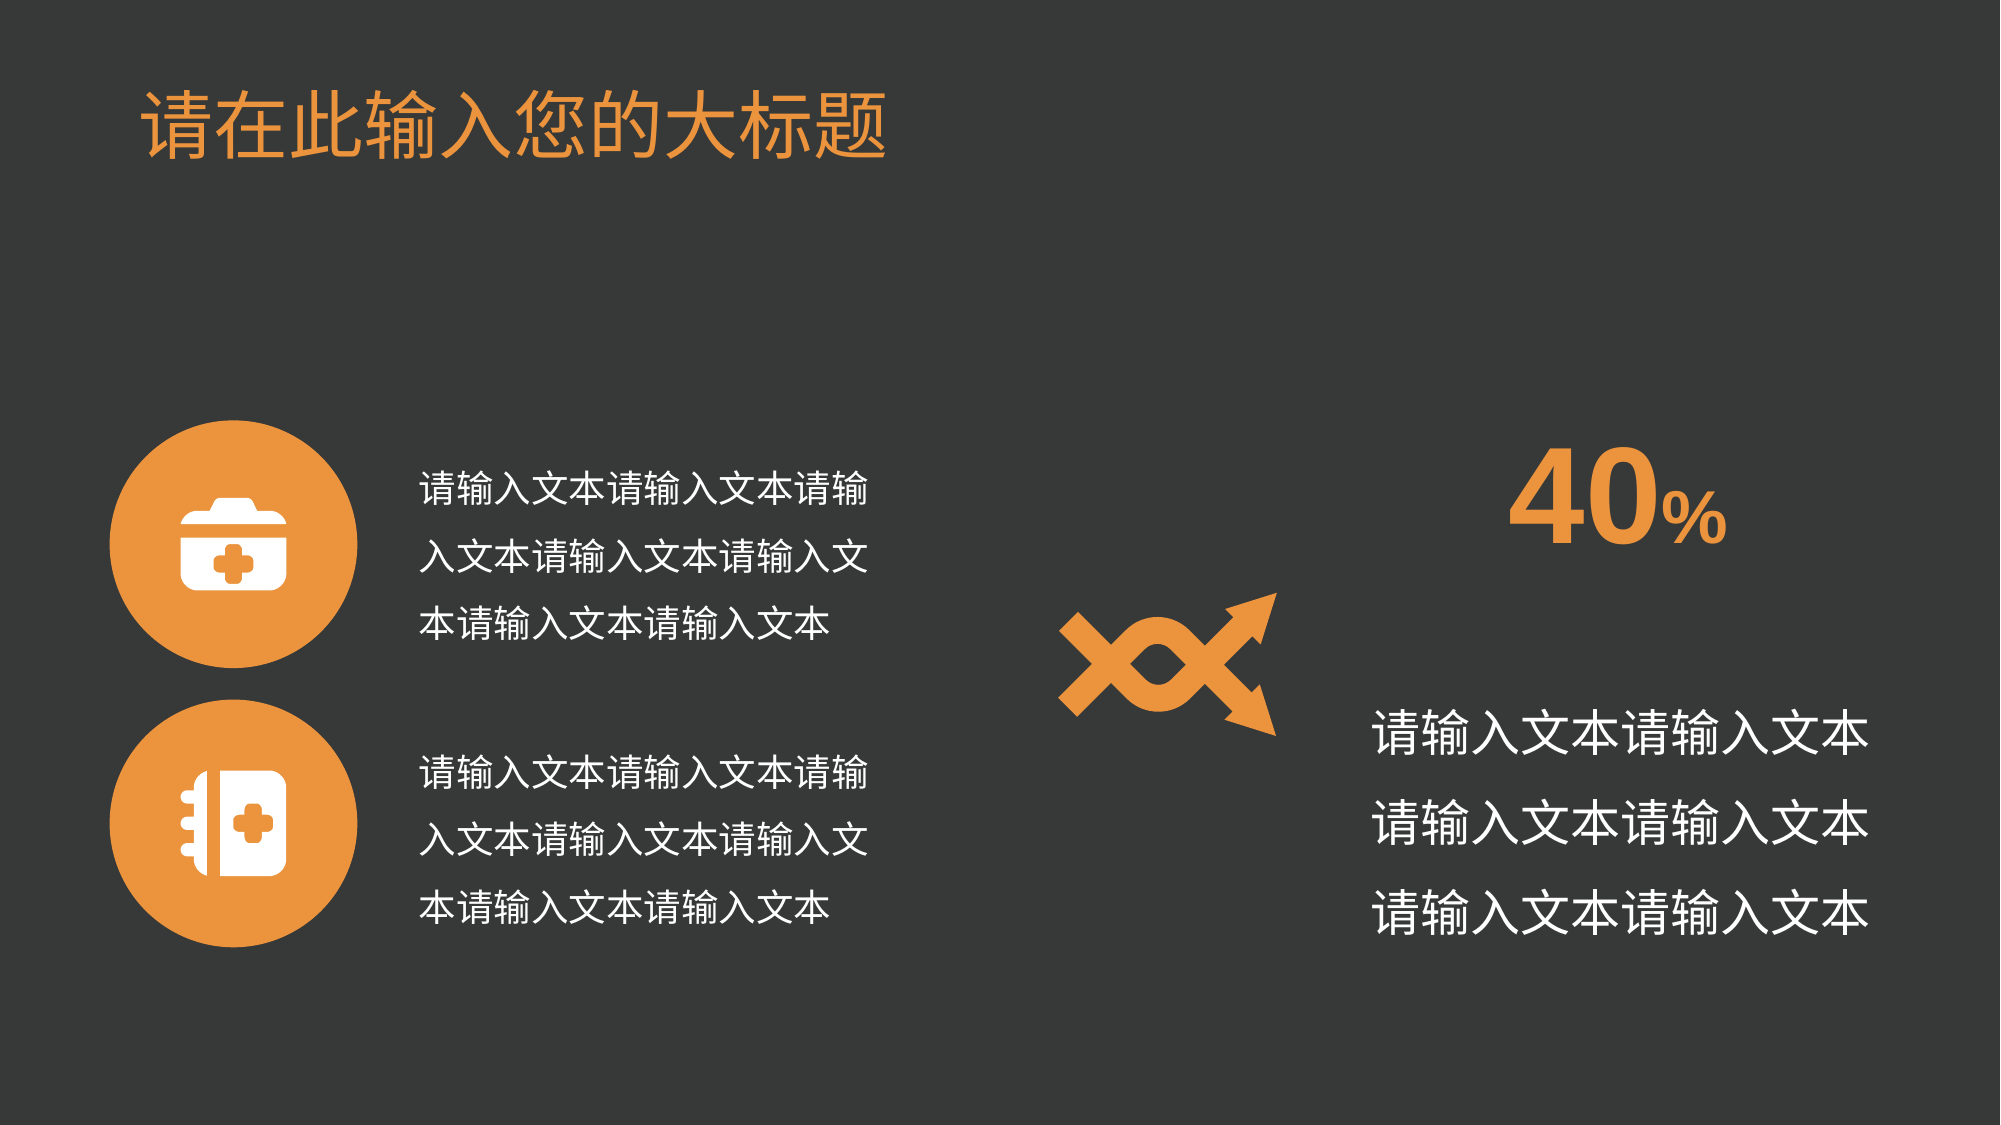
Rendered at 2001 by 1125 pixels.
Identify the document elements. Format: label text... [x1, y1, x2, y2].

text_box [180, 497, 287, 525]
text_box [220, 770, 287, 877]
text_box [180, 771, 207, 876]
title 请在此输入您的大标题 [123, 59, 1876, 200]
text_box [109, 699, 358, 948]
text_box [109, 420, 358, 669]
text_box 请输入文本请输入文本请输入文本请输入文本请输入文本请输入文本请输入文本 [403, 438, 920, 650]
text_box [1056, 591, 1279, 738]
text_box 40% [1374, 398, 1863, 579]
text_box 请输入文本请输入文本请输入文本请输入文本请输入文本请输入文本请输入文本 [403, 721, 920, 933]
text_box [180, 537, 287, 591]
text_box 请输入文本请输入文本请输入文本请输入文本请输入文本请输入文本 [1346, 664, 1894, 948]
